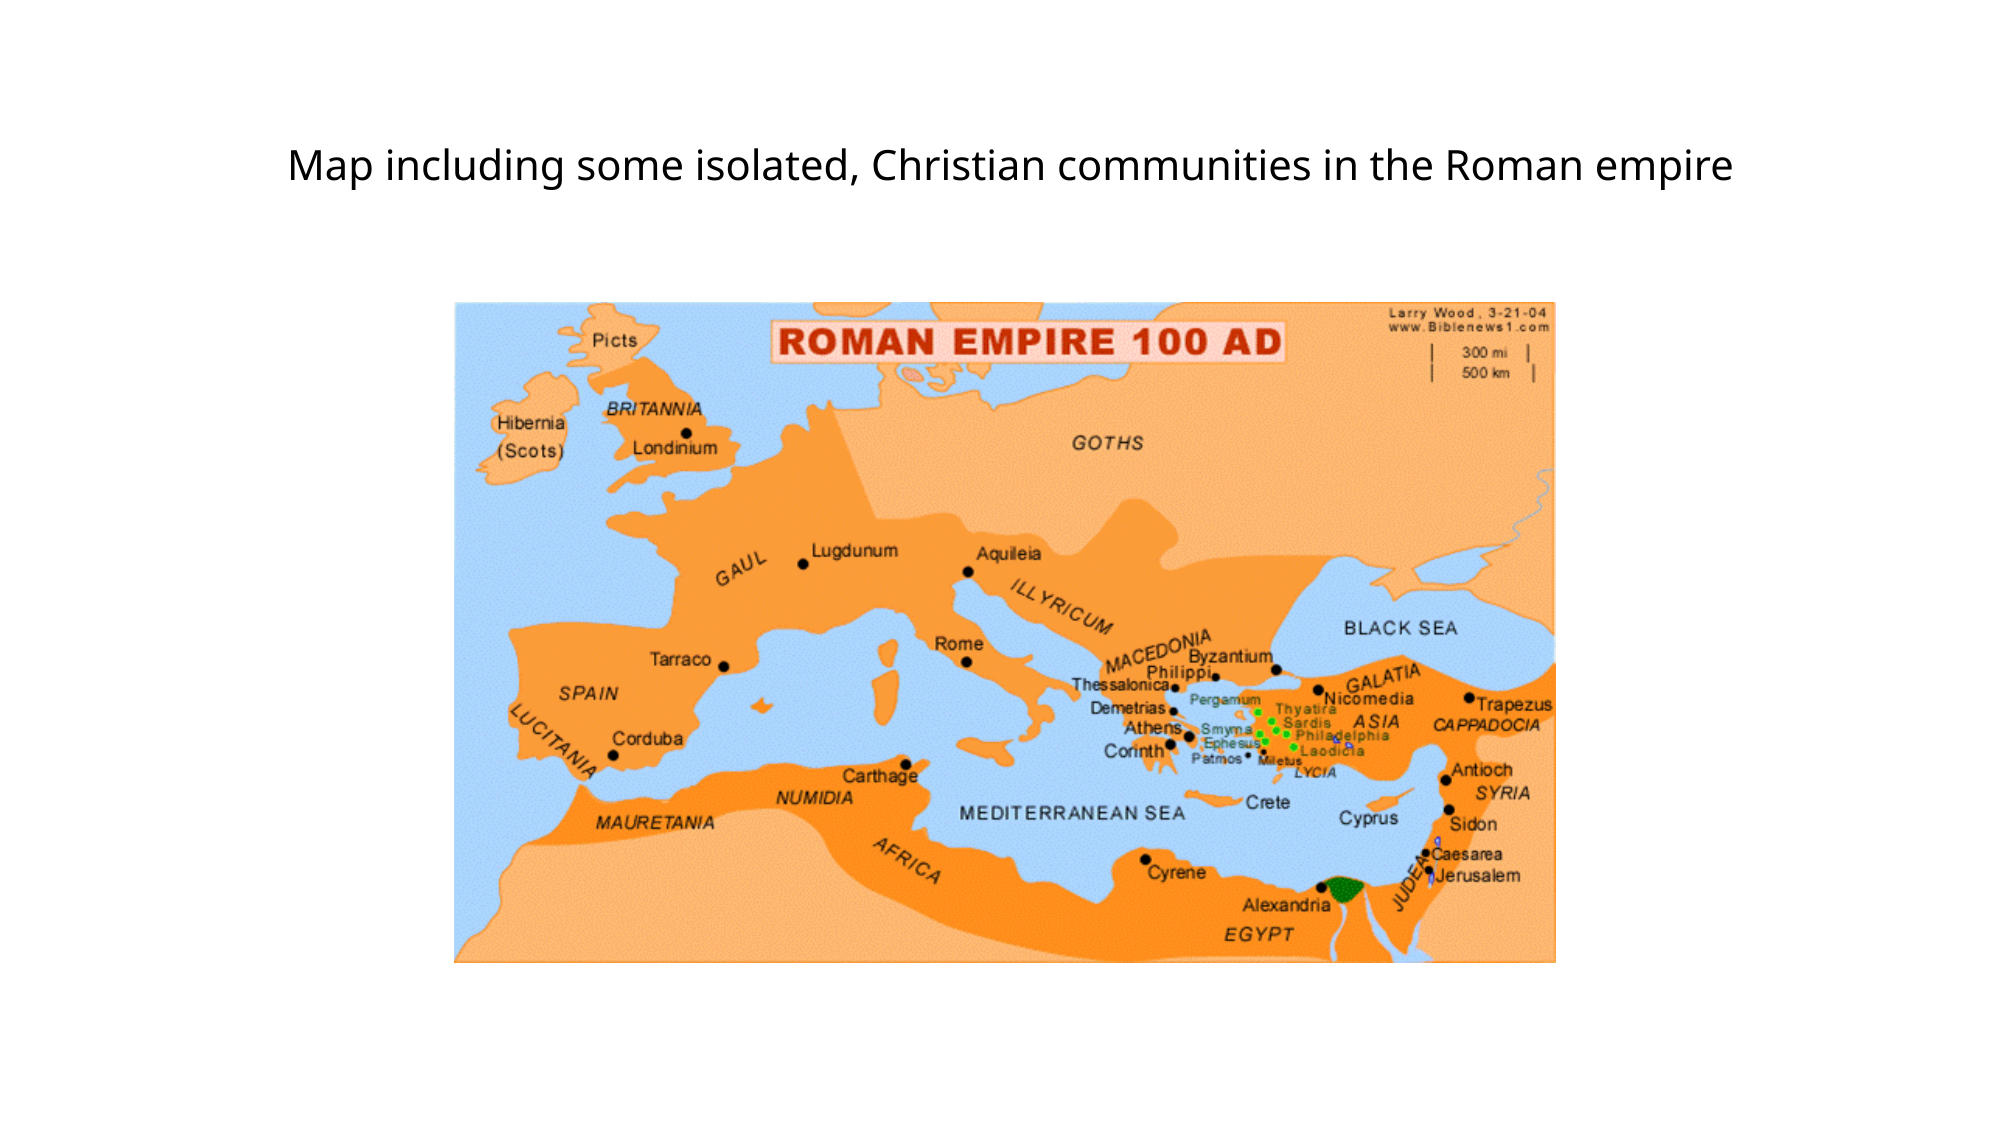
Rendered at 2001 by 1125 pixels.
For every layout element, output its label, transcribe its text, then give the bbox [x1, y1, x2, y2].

title Map including some isolated, Christian communities in the Roman empire [91, 105, 1931, 228]
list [454, 302, 1556, 963]
